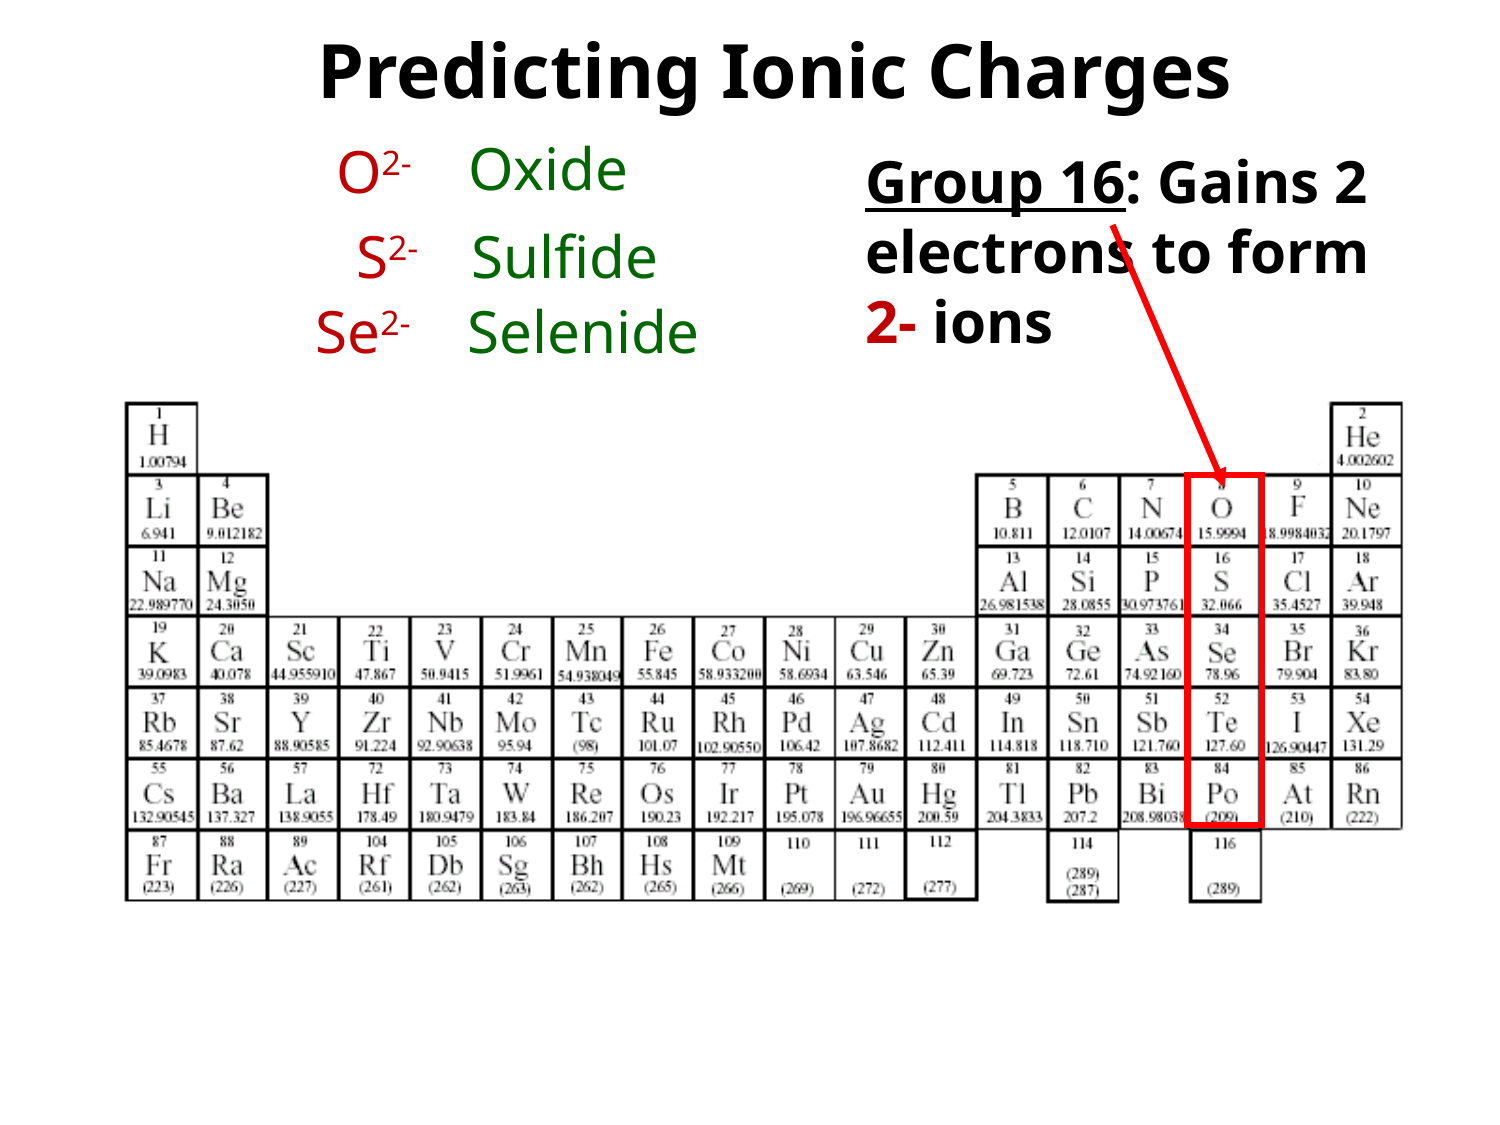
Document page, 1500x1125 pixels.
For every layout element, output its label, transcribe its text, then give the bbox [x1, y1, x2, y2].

text_box Selenide [452, 287, 715, 373]
text_box O2- [321, 127, 427, 213]
text_box Se2- [300, 287, 426, 373]
text_box S2- [341, 212, 434, 298]
text_box Sulfide [456, 212, 674, 287]
picture [99, 374, 1436, 931]
title Predicting Ionic Charges [137, 12, 1413, 126]
text_box Group 16: Gains 2 electrons to form 2- ions [850, 137, 1401, 373]
text_box Oxide [453, 125, 643, 210]
